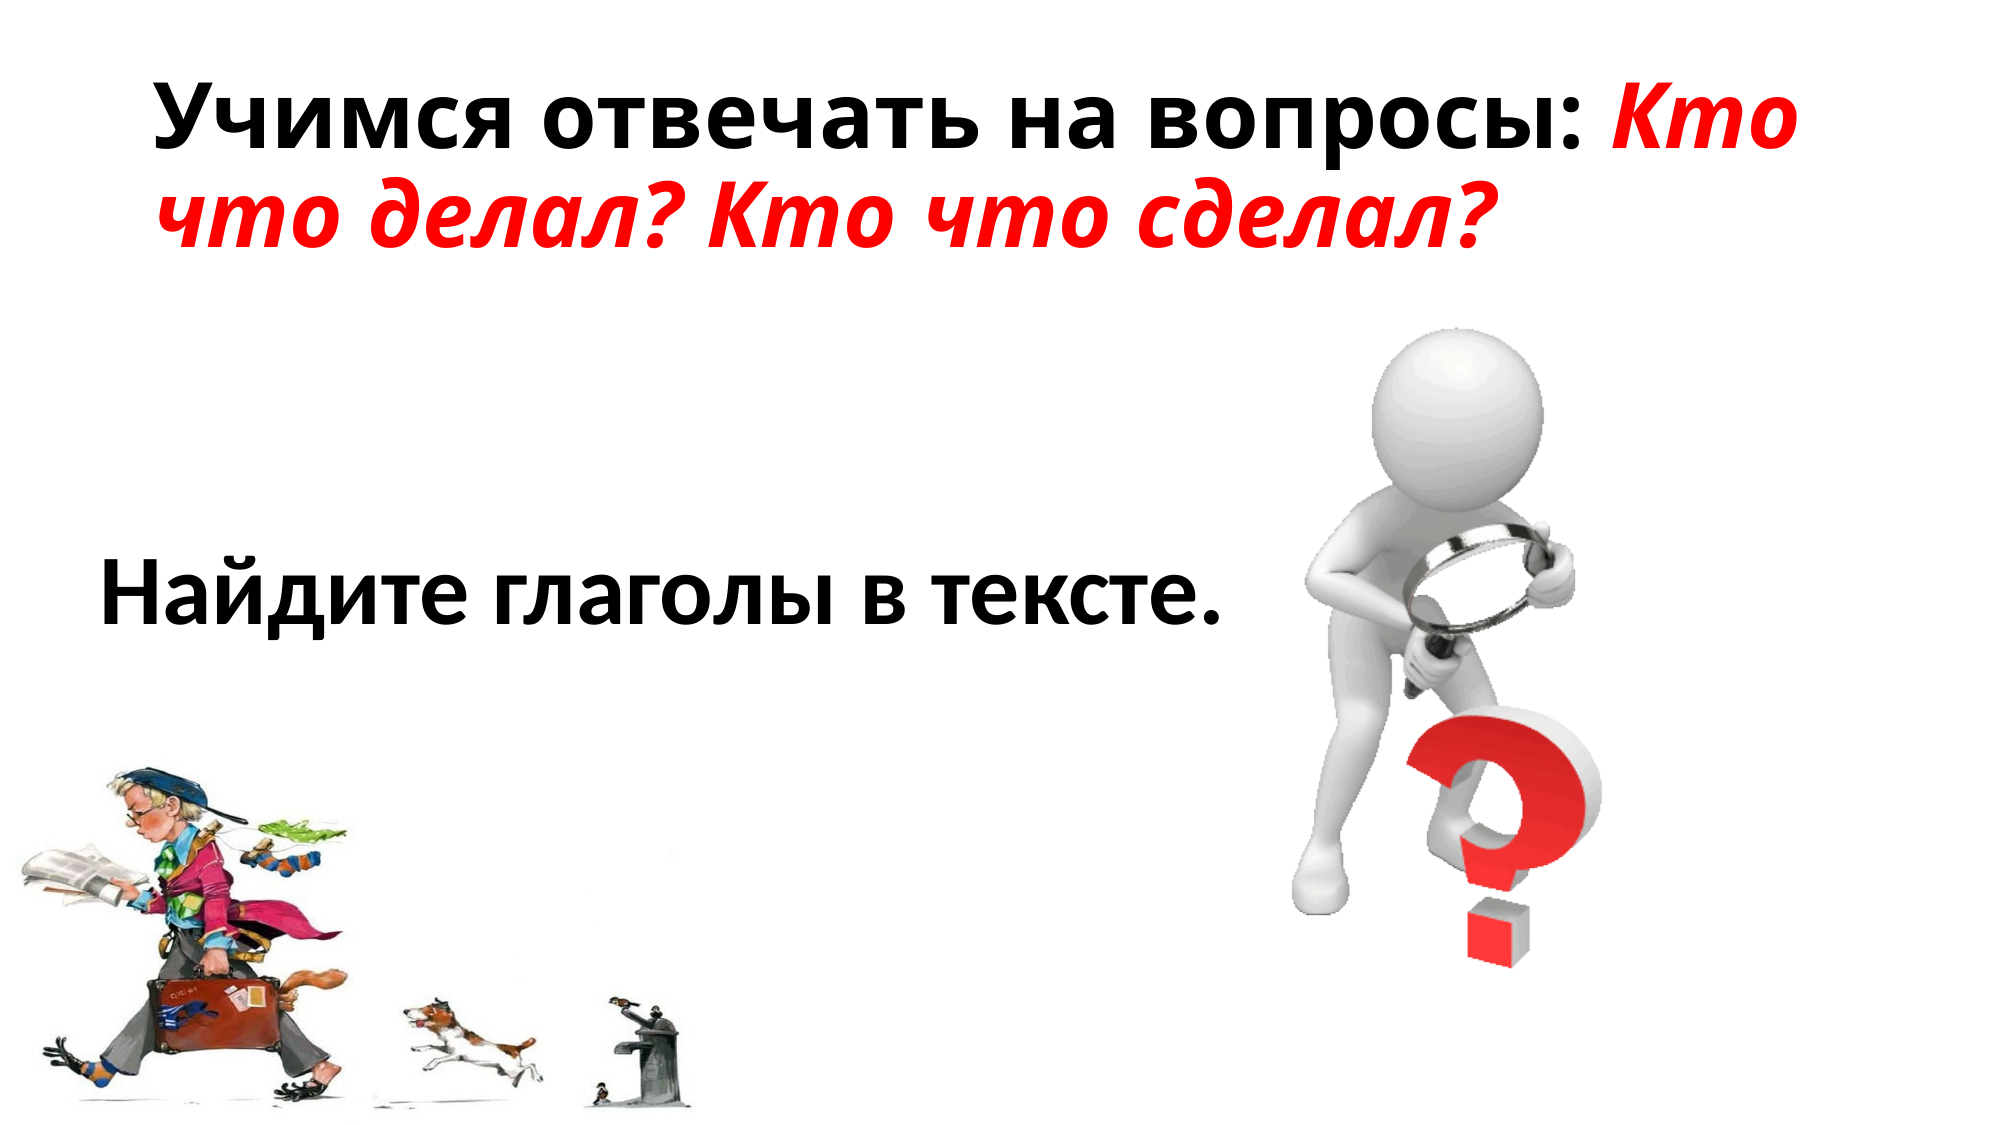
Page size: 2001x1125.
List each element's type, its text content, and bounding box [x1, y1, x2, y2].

title Учимся отвечать на вопросы: Кто что делал? Кто что сделал? [137, 59, 1863, 278]
picture [0, 759, 696, 1125]
list Найдите глаголы в тексте. [84, 530, 1810, 1125]
picture [1242, 265, 1712, 1047]
